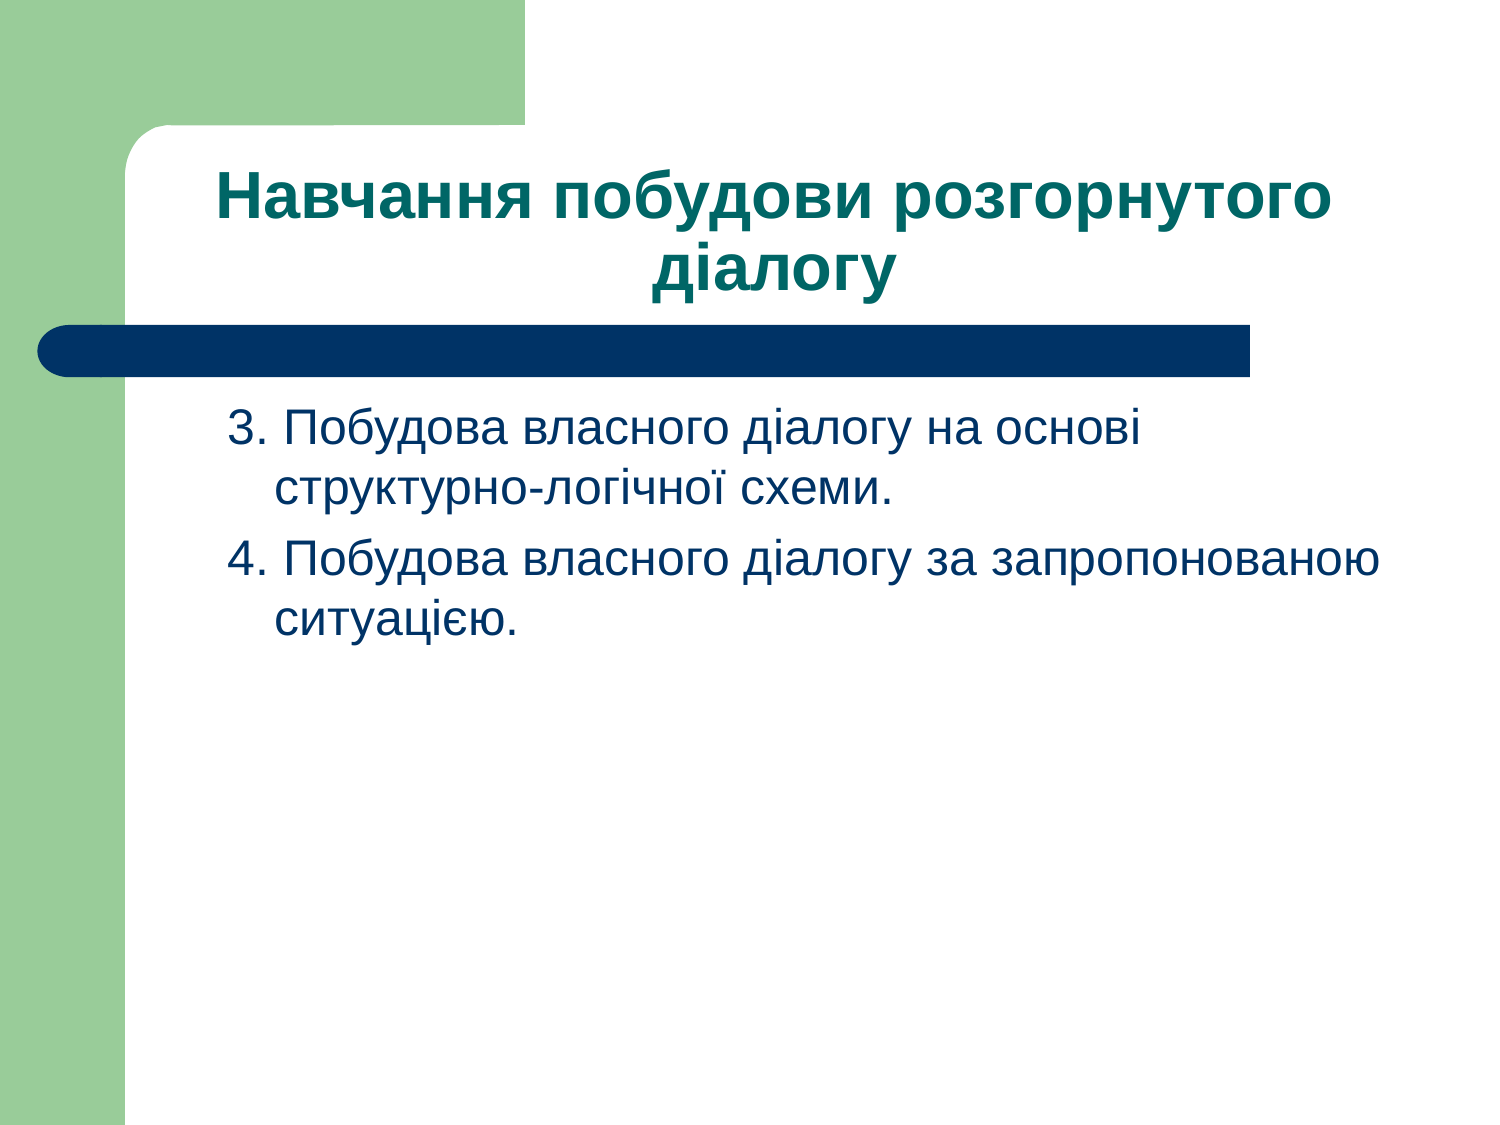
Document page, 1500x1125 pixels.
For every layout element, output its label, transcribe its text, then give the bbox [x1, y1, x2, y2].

list 3. Побудова власного діалогу на основі структурно-логічної схеми. 4. Побудова власного діалогу за запропонованою ситуацією. [137, 387, 1400, 999]
title Навчання побудови розгорнутого діалогу [125, 125, 1425, 313]
